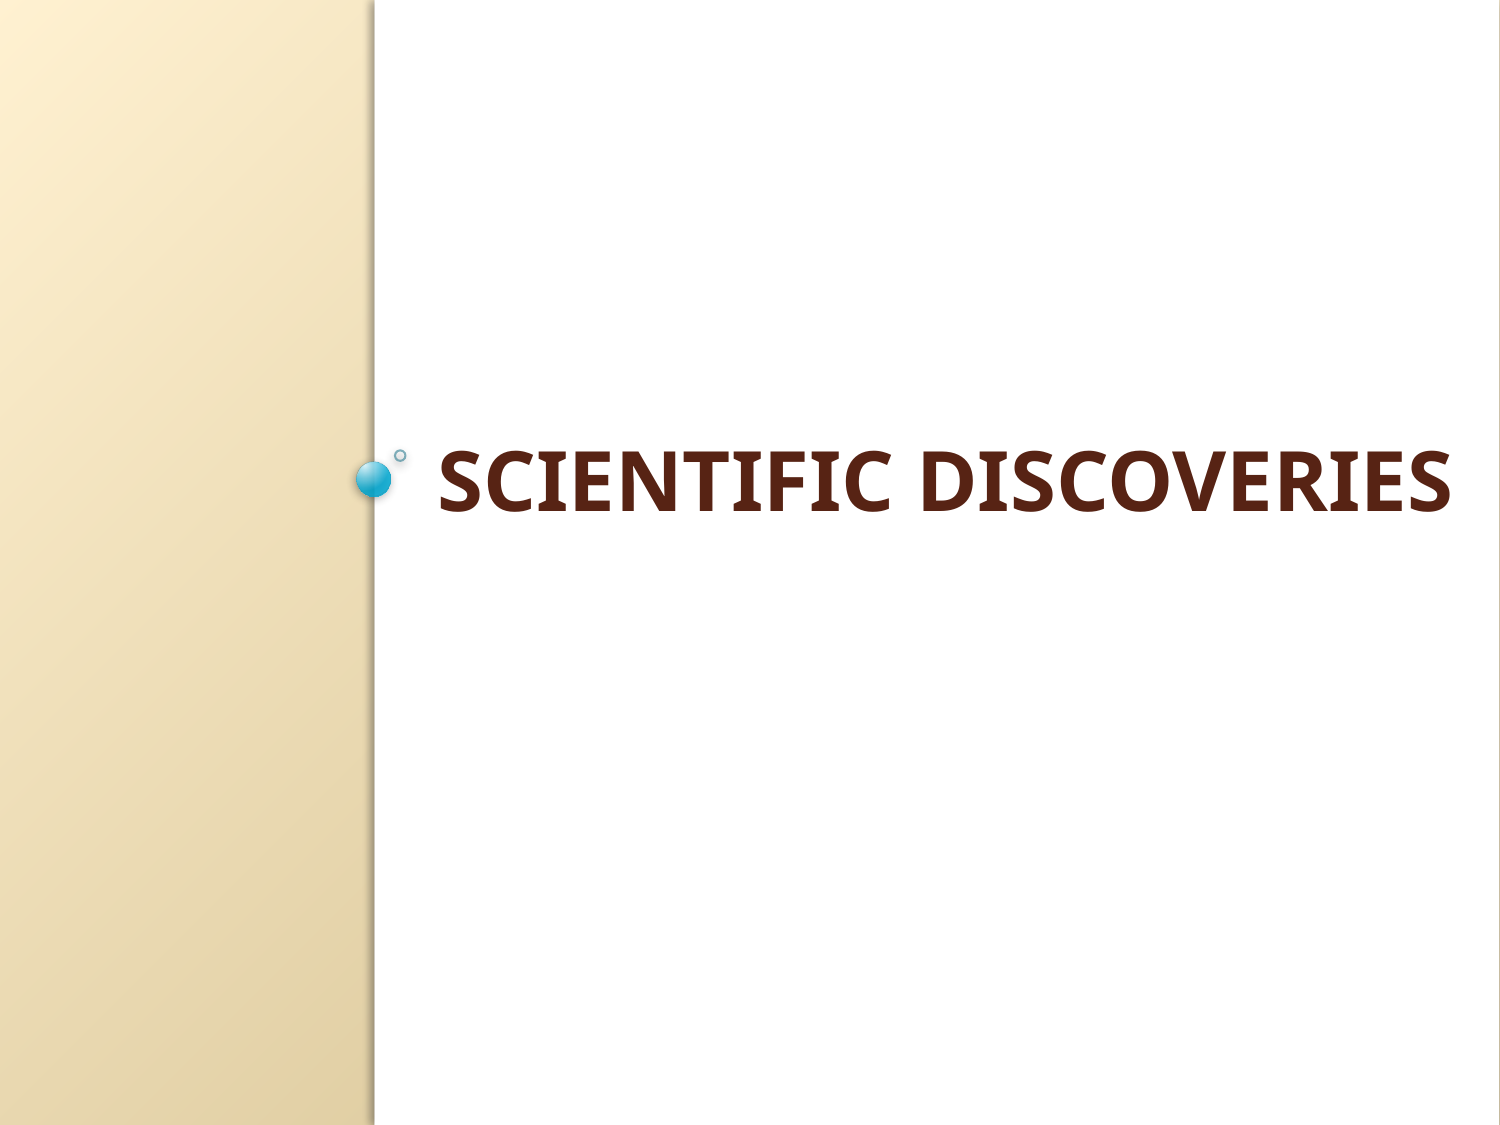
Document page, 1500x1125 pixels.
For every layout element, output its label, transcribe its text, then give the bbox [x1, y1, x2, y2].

title Scientific discoveries [422, 426, 1473, 802]
